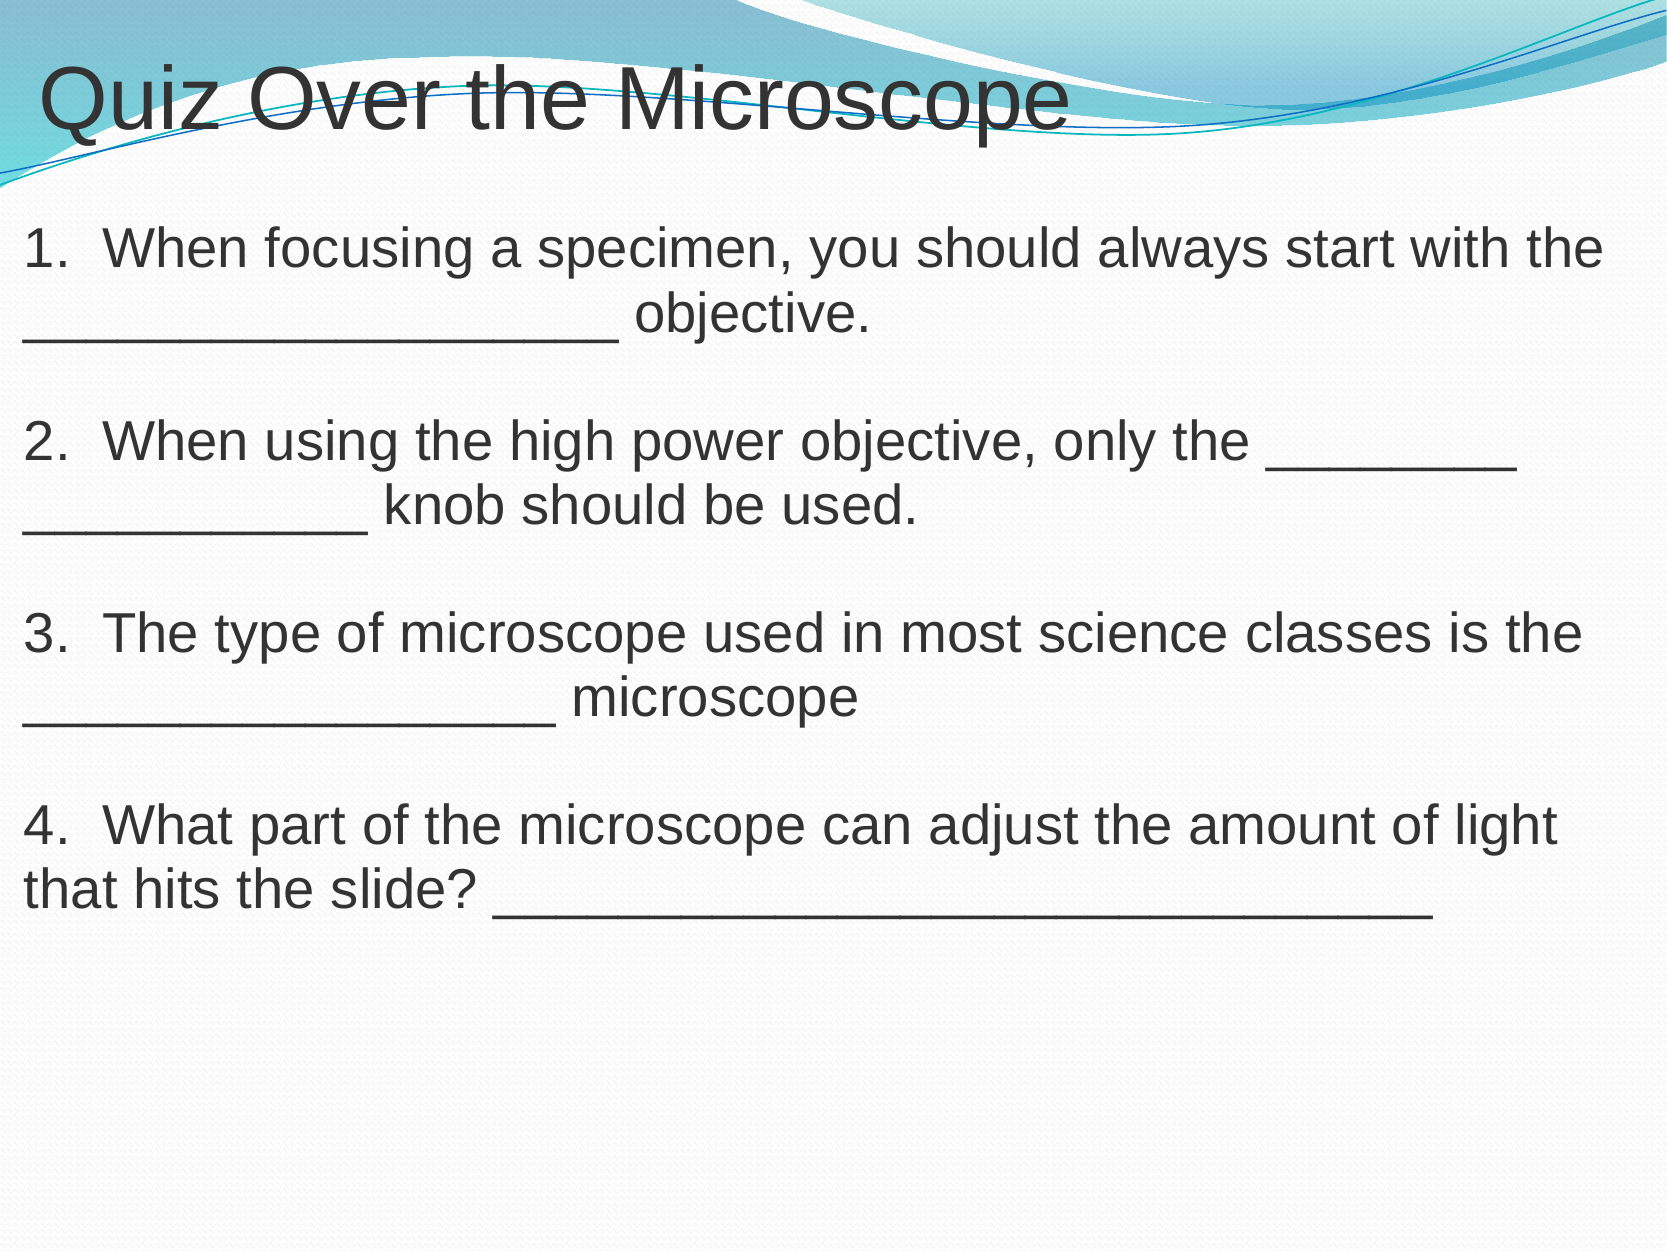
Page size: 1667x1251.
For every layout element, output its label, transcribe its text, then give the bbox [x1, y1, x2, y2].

list 1. When focusing a specimen, you should always start with the ___________________ objective. 2. When using the high power objective, only the ________ ___________ knob should be used. 3. The type of microscope used in most science classes is the _________________ microscope 4. What part of the microscope can adjust the amount of light that hits the slide? ______________________________ [23, 216, 1609, 1128]
title Quiz Over the Microscope [39, 48, 1395, 155]
